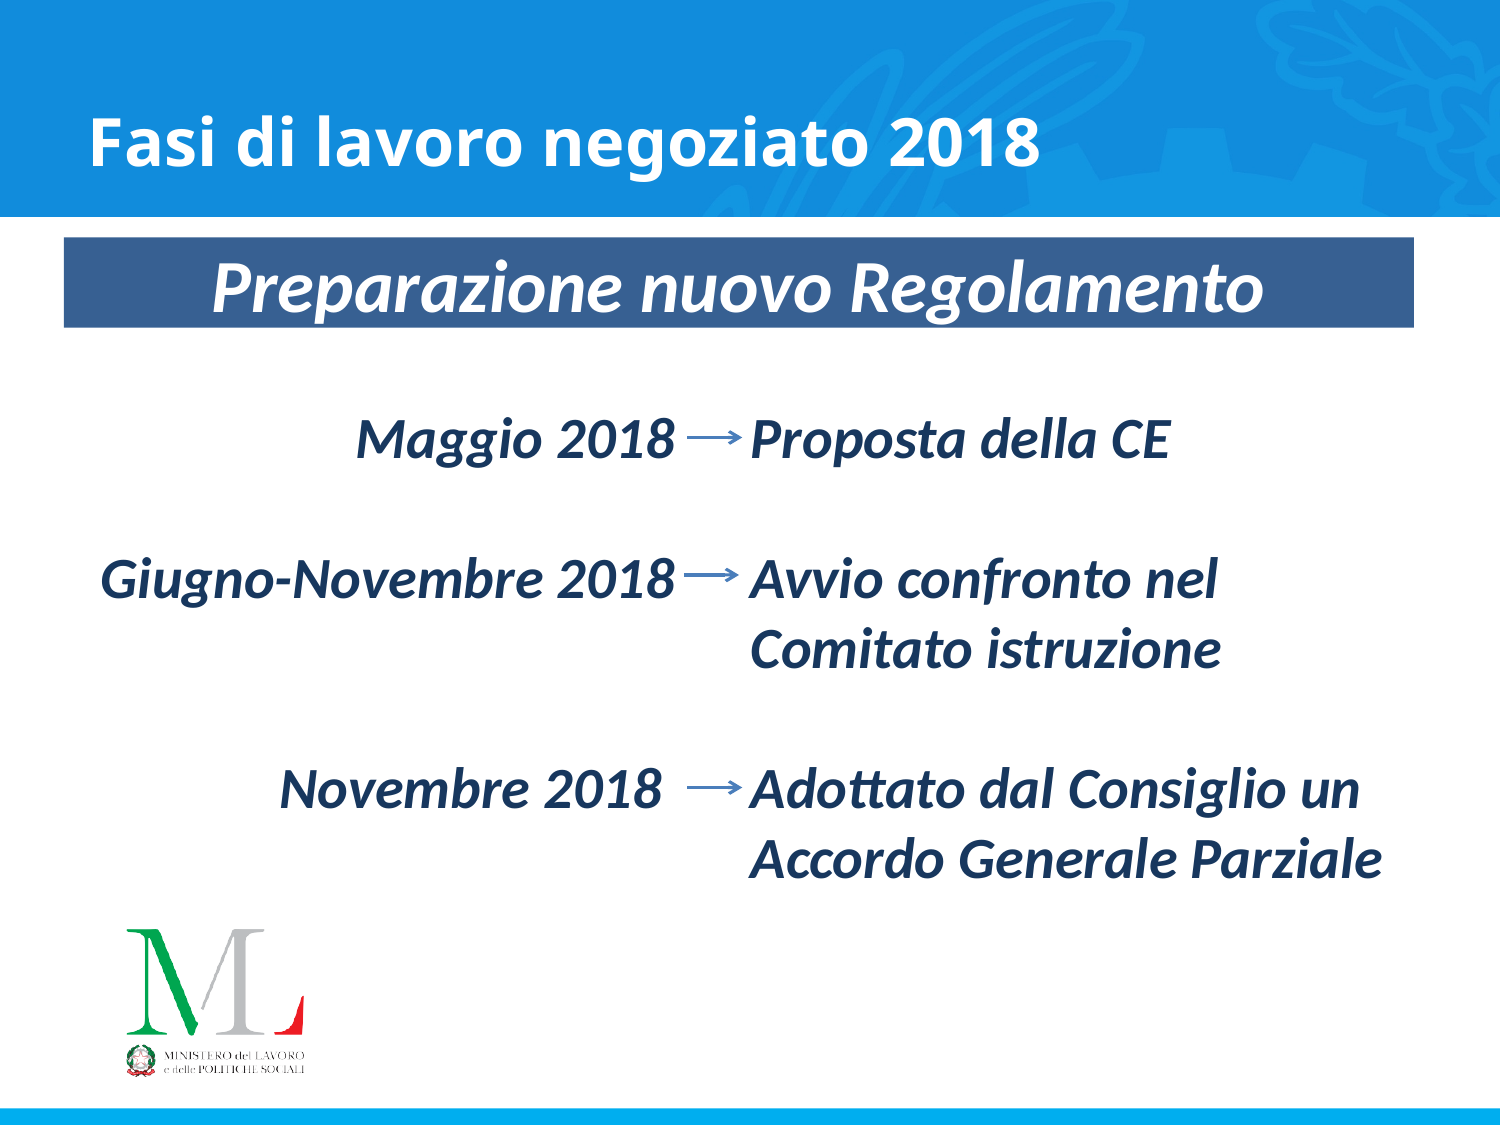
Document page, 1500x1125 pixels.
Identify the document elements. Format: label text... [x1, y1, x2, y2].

text_box Maggio 2018 Giugno-Novembre 2018 Novembre 2018 [60, 398, 677, 882]
picture [0, 0, 1500, 217]
text_box Fasi di lavoro negoziato 2018 [87, 99, 1414, 180]
picture [126, 929, 304, 1077]
text_box Proposta della CE Avvio confronto nel Comitato istruzione Adottato dal Consiglio un Accordo Generale Parziale [749, 398, 1416, 892]
text_box Preparazione nuovo Regolamento [62, 235, 1416, 330]
